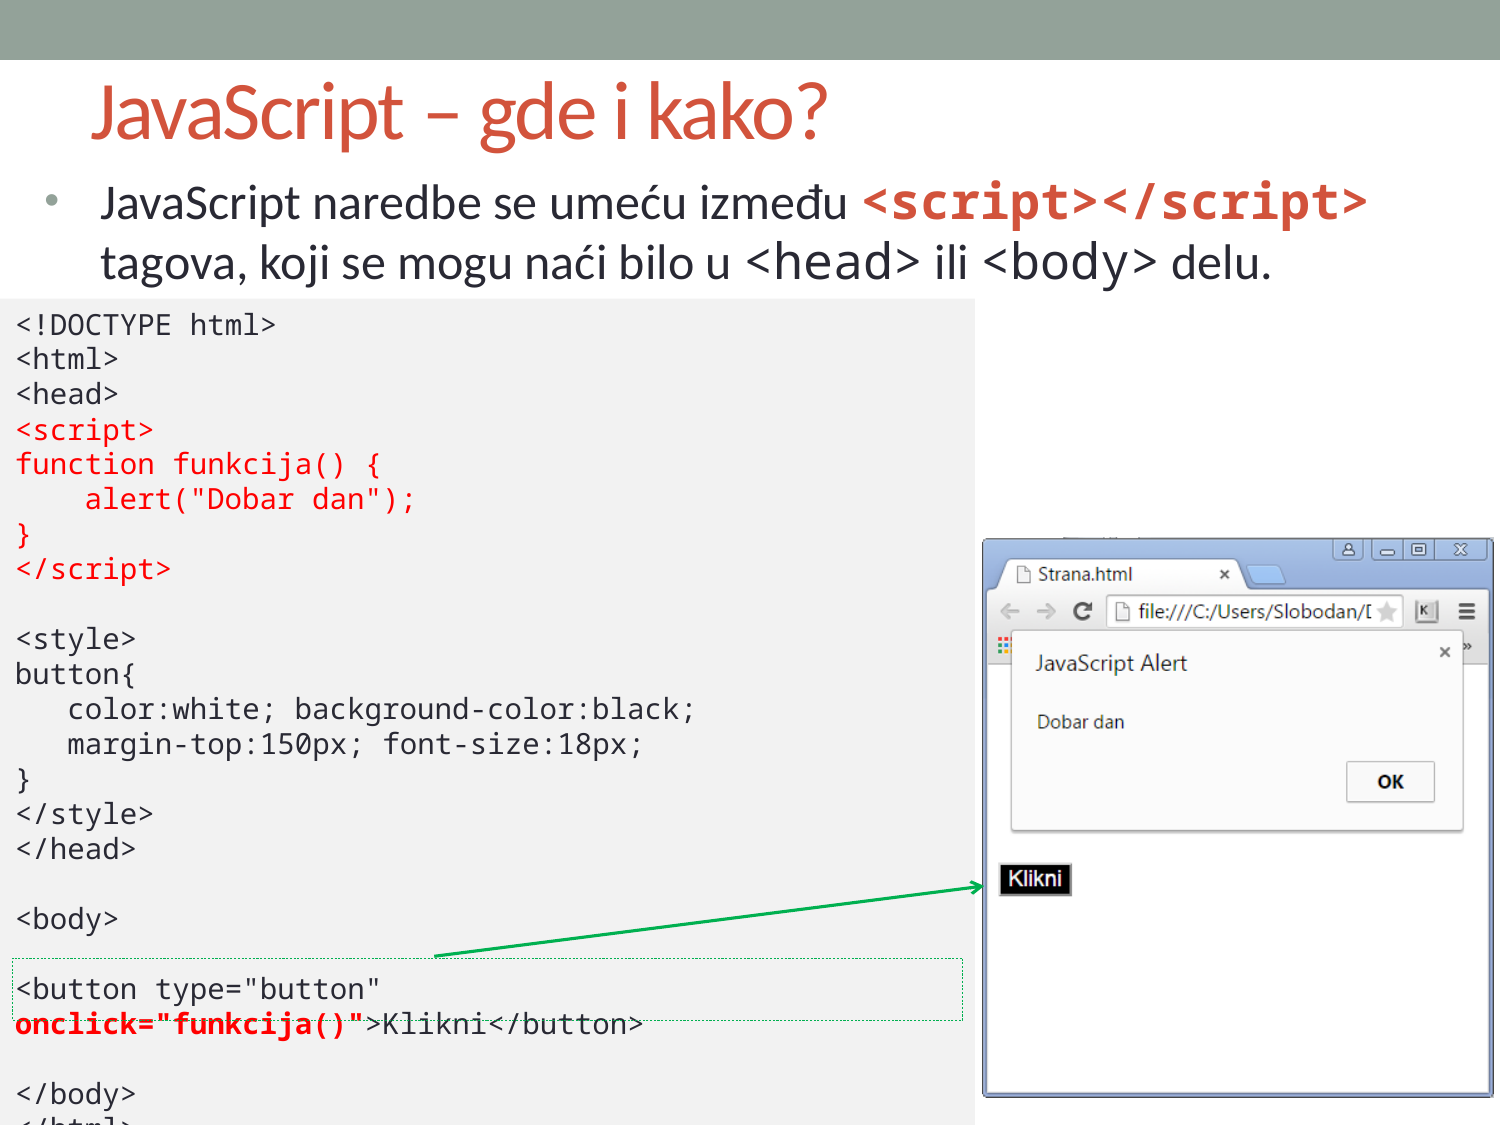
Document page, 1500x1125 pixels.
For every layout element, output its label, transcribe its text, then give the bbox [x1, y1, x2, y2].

text_box [10, 956, 965, 1022]
title JavaScript – gde i kako? [75, 24, 1425, 188]
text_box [434, 885, 985, 957]
text_box <!DOCTYPE html> <html> <head> <script> function funkcija() { alert("Dobar dan"); } </script> <style> button{ color:white; background-color:black; margin-top:150px; font-size:18px; } </style> </head> <body> <button type="button" onclick="funkcija()">Klikni</button> </body> </html> [0, 298, 975, 1125]
list JavaScript naredbe se umeću između <script></script> tagova, koji se mogu naći bilo u <head> ili <body> delu. [0, 162, 1488, 305]
picture [982, 537, 1495, 1098]
